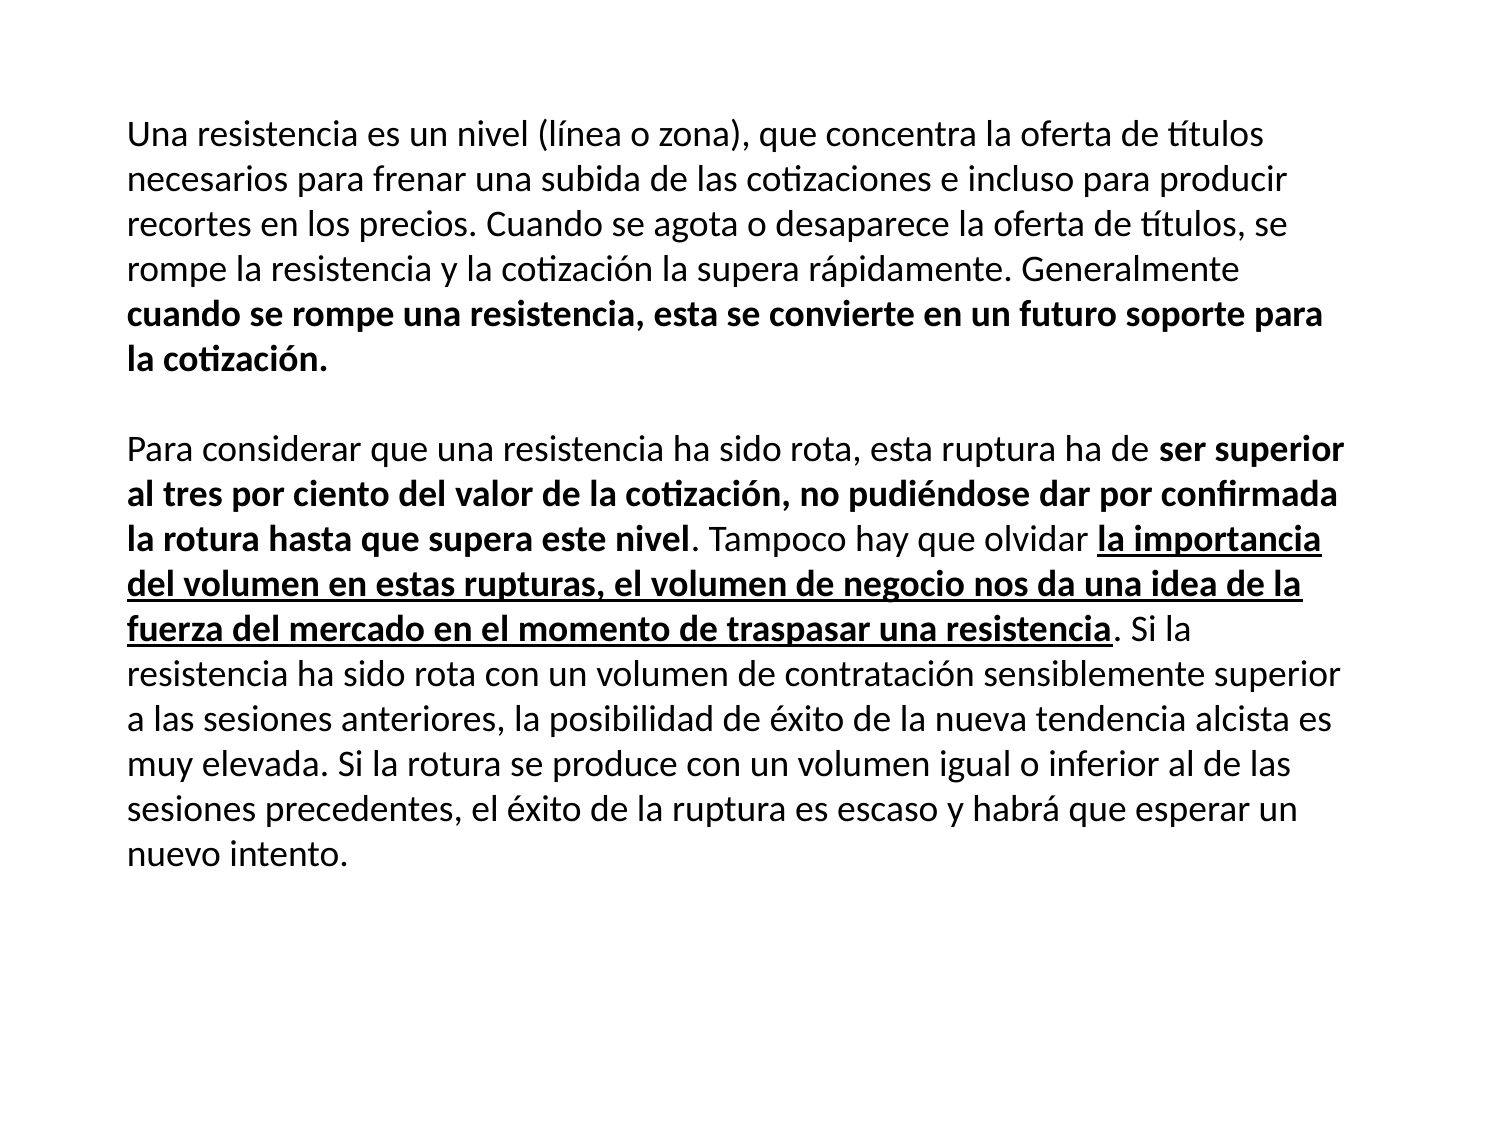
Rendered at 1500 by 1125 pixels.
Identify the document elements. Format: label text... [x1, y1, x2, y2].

text_box Una resistencia es un nivel (línea o zona), que concentra la oferta de títulos necesarios para frenar una subida de las cotizaciones e incluso para producir recortes en los precios. Cuando se agota o desaparece la oferta de títulos, se rompe la resistencia y la cotización la supera rápidamente. Generalmente cuando se rompe una resistencia, esta se convierte en un futuro soporte para la cotización. Para considerar que una resistencia ha sido rota, esta ruptura ha de ser superior al tres por ciento del valor de la cotización, no pudiéndose dar por confirmada la rotura hasta que supera este nivel. Tampoco hay que olvidar la importancia del volumen en estas rupturas, el volumen de negocio nos da una idea de la fuerza del mercado en el momento de traspasar una resistencia. Si la resistencia ha sido rota con un volumen de contratación sensiblemente superior a las sesiones anteriores, la posibilidad de éxito de la nueva tendencia alcista es muy elevada. Si la rotura se produce con un volumen igual o inferior al de las sesiones precedentes, el éxito de la ruptura es escaso y habrá que esperar un nuevo intento. [112, 101, 1365, 927]
